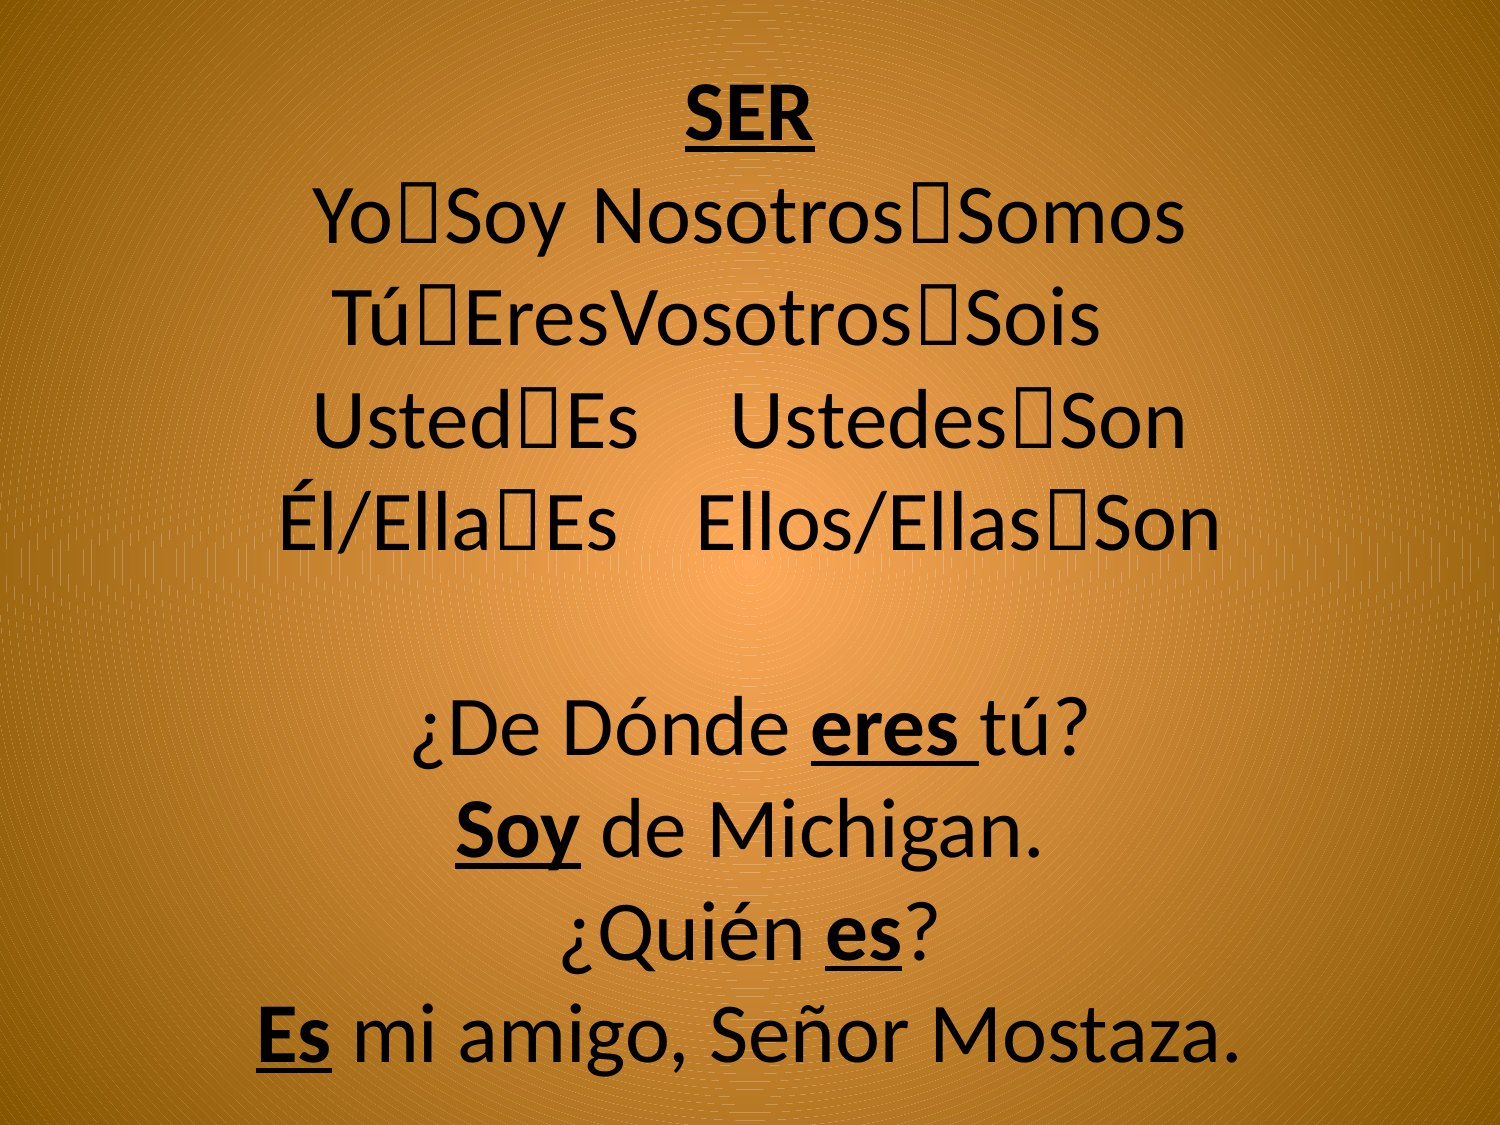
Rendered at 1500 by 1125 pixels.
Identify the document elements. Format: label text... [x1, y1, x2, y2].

title SER YoSoy NosotrosSomos TúEres VosotrosSois UstedEs UstedesSon Él/EllaEs Ellos/EllasSon ¿De Dónde eres tú? Soy de Michigan. ¿Quién es? Es mi amigo, Señor Mostaza. [75, 45, 1425, 1091]
